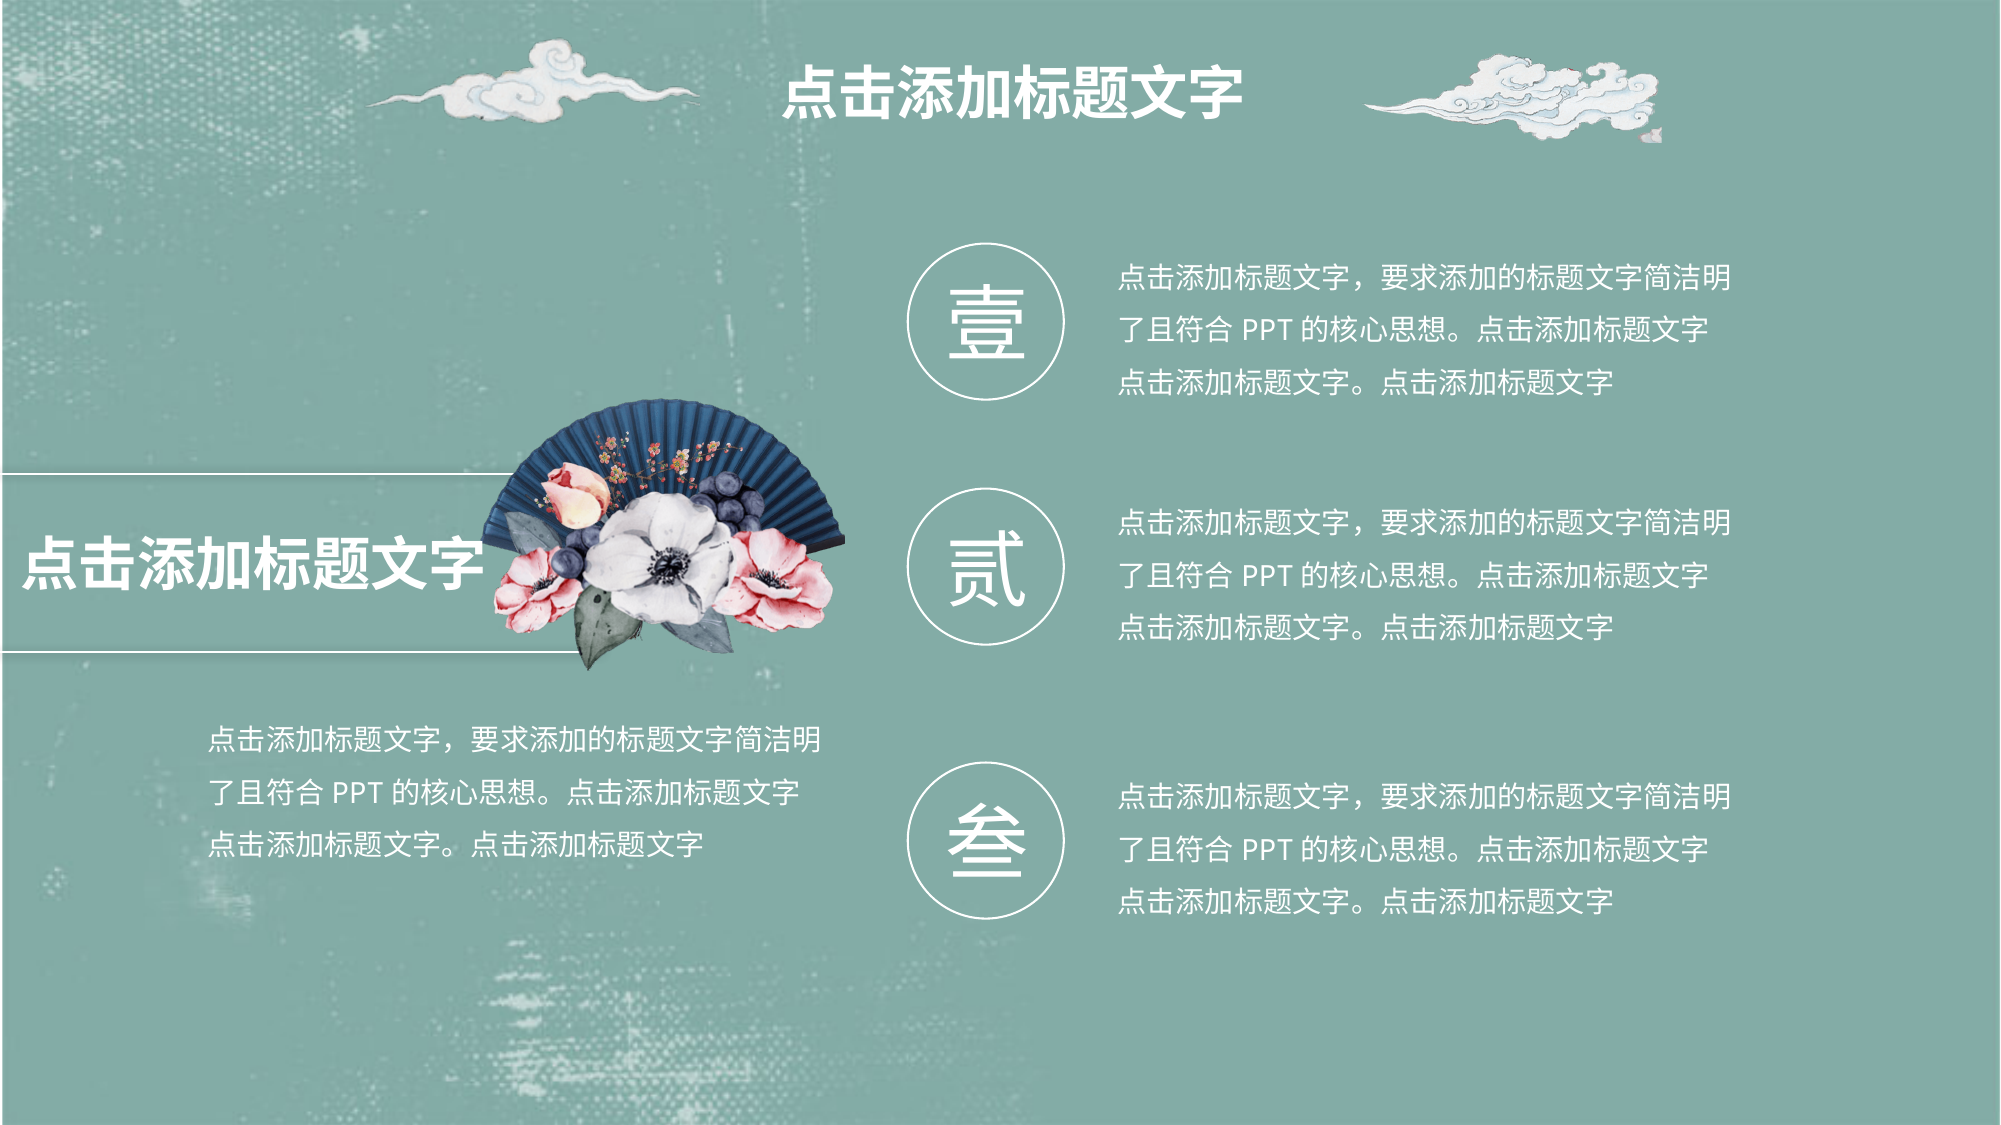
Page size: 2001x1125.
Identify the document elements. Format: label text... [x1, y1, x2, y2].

text_box 点击添加标题文字 [6, 519, 478, 605]
text_box 贰 [906, 487, 1065, 646]
text_box 点击添加标题文字，要求添加的标题文字简洁明了且符合PPT的核心思想。点击添加标题文字点击添加标题文字。点击添加标题文字 [1102, 479, 1754, 652]
text_box [0, 473, 478, 653]
text_box 点击添加标题文字，要求添加的标题文字简洁明了且符合PPT的核心思想。点击添加标题文字点击添加标题文字。点击添加标题文字 [1102, 753, 1754, 926]
text_box 点击添加标题文字，要求添加的标题文字简洁明了且符合PPT的核心思想。点击添加标题文字点击添加标题文字。点击添加标题文字 [192, 696, 845, 869]
text_box 叁 [906, 761, 1065, 920]
text_box 壹 [906, 242, 1065, 401]
text_box 点击添加标题文字 [700, 49, 1326, 134]
picture [2, 0, 2001, 1125]
text_box 点击添加标题文字，要求添加的标题文字简洁明了且符合PPT的核心思想。点击添加标题文字点击添加标题文字。点击添加标题文字 [1102, 234, 1754, 407]
